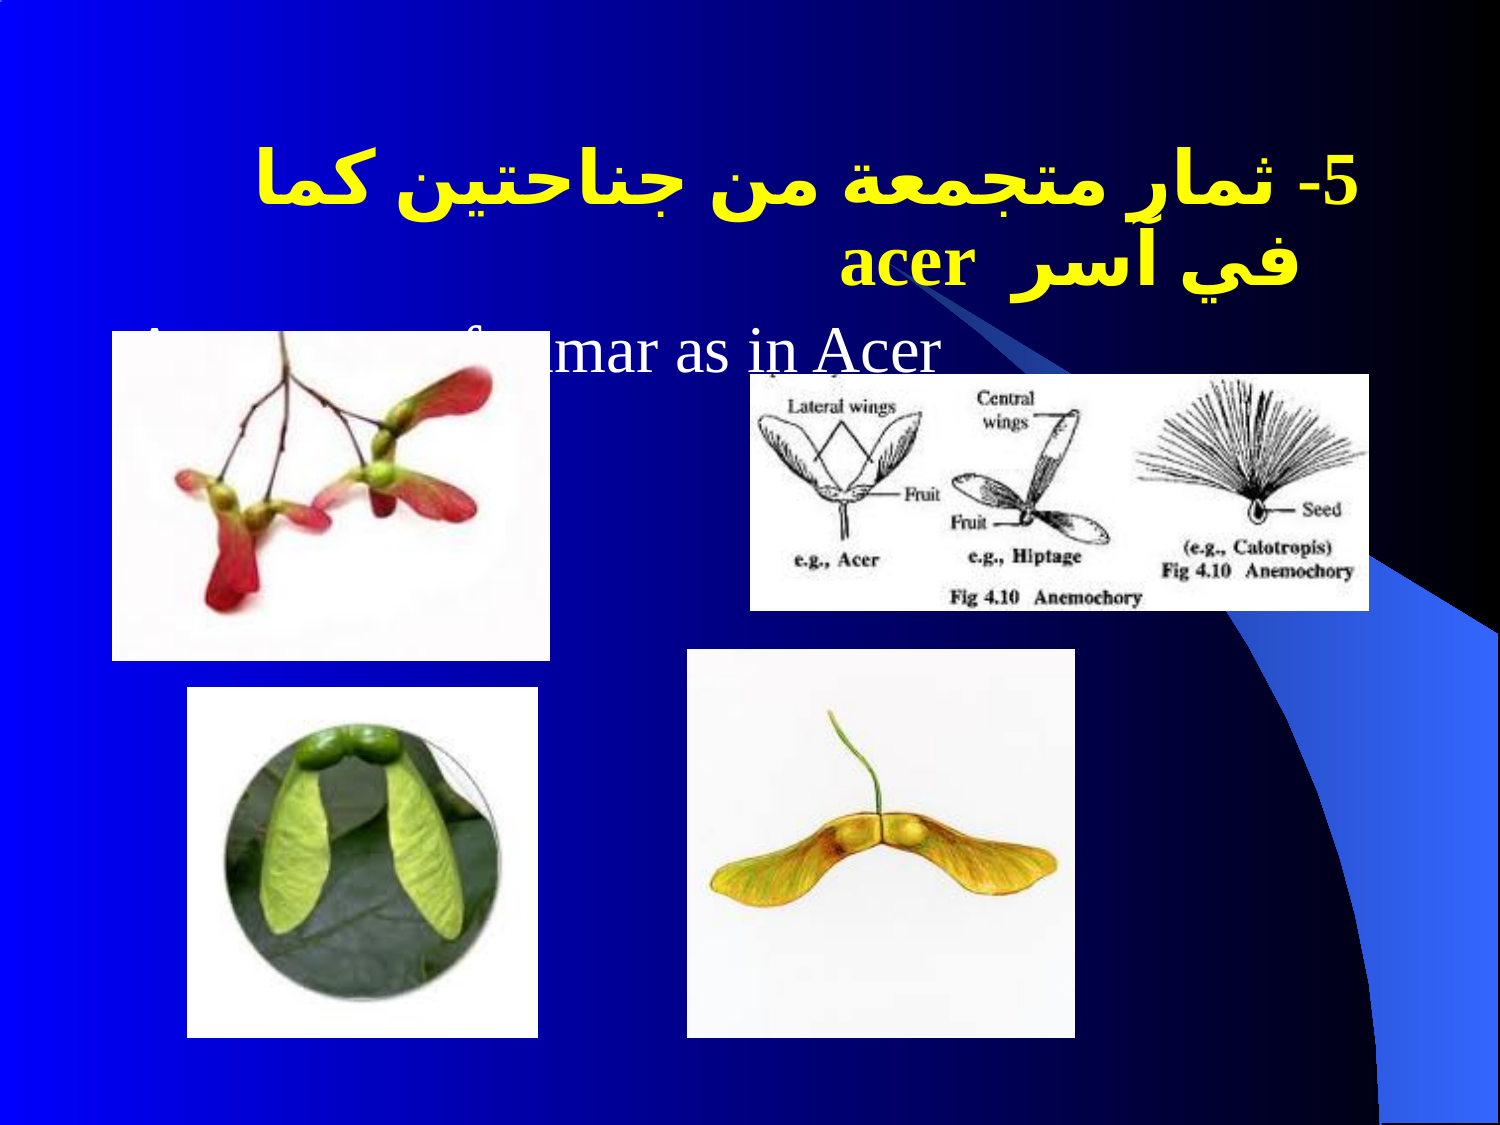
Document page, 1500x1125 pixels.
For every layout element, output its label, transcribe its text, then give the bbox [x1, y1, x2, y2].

picture [187, 687, 538, 1038]
picture [112, 331, 551, 662]
picture [749, 374, 1369, 612]
text_box 5- ثمار متجمعة من جناحتين كما في آسر acer Aggregate of samar as in Acer. [99, 37, 1375, 313]
picture [687, 649, 1076, 1038]
